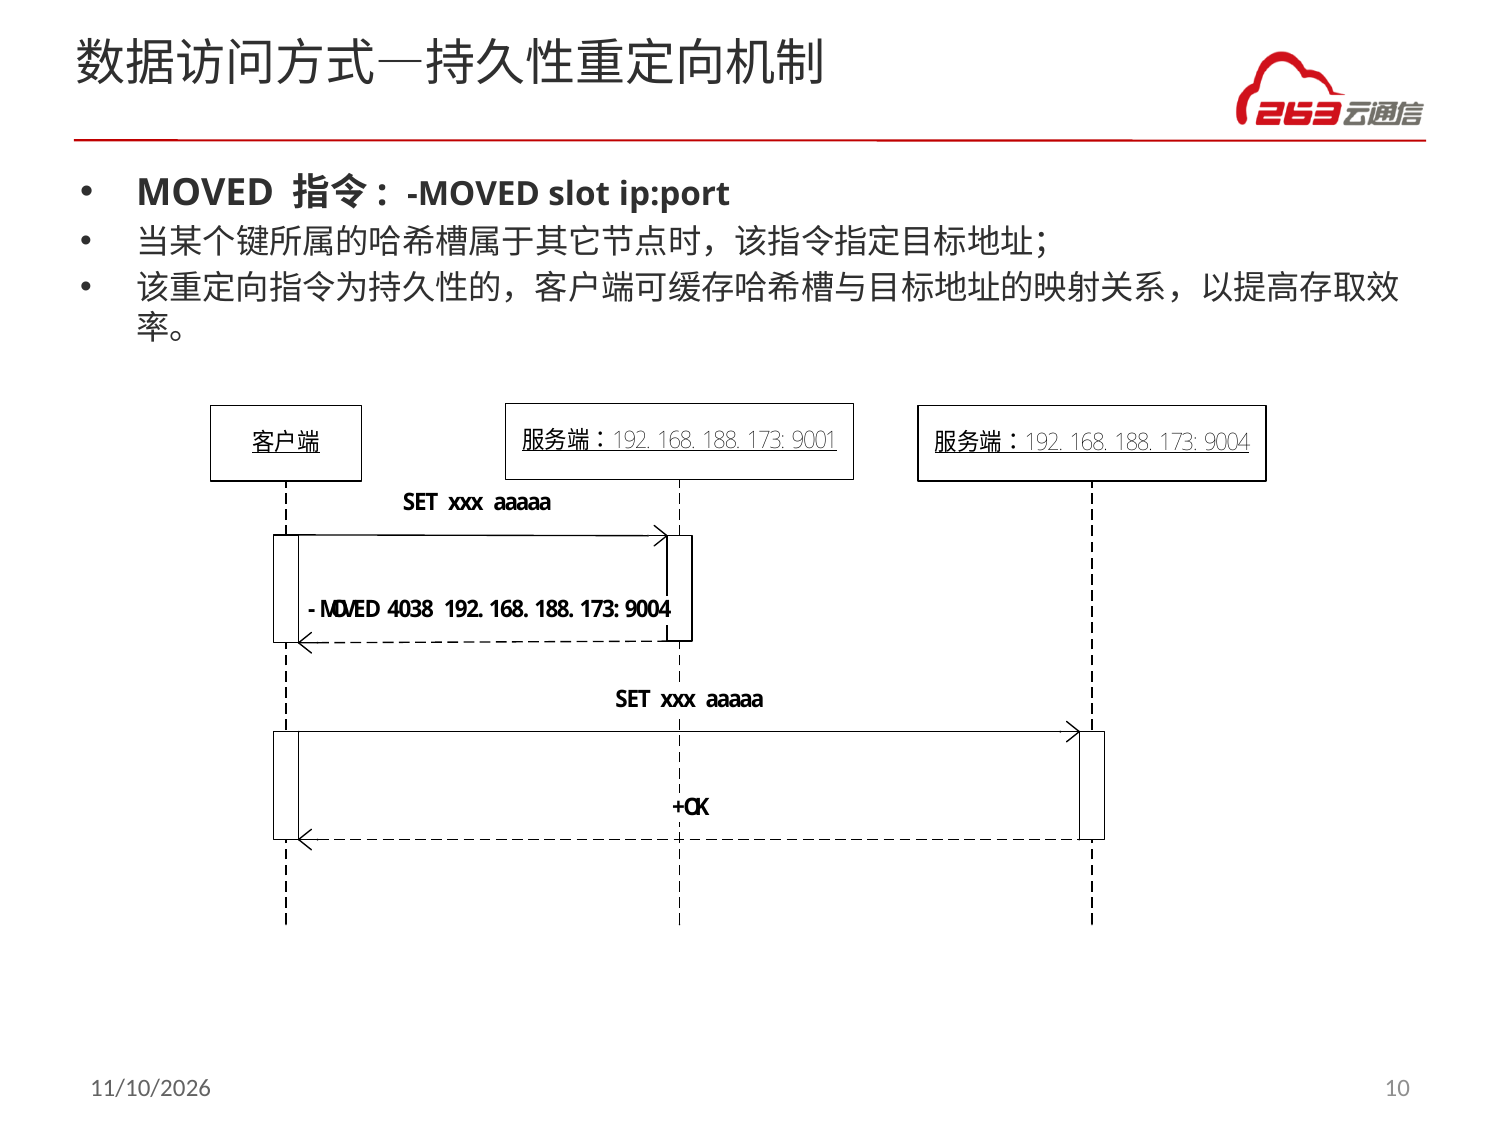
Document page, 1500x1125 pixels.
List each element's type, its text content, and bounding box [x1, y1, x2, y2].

title 数据访问方式—持久性重定向机制 [75, 30, 1235, 136]
picture [1230, 37, 1430, 141]
picture [206, 399, 1270, 929]
list MOVED 指令: -MOVED slot ip:port 当某个键所属的哈希槽属于其它节点时，该指令指定目标地址； 该重定向指令为持久性的，客户端可缓存哈希槽与目标地址的映射关系，以提高存取效率。 [64, 160, 1415, 375]
